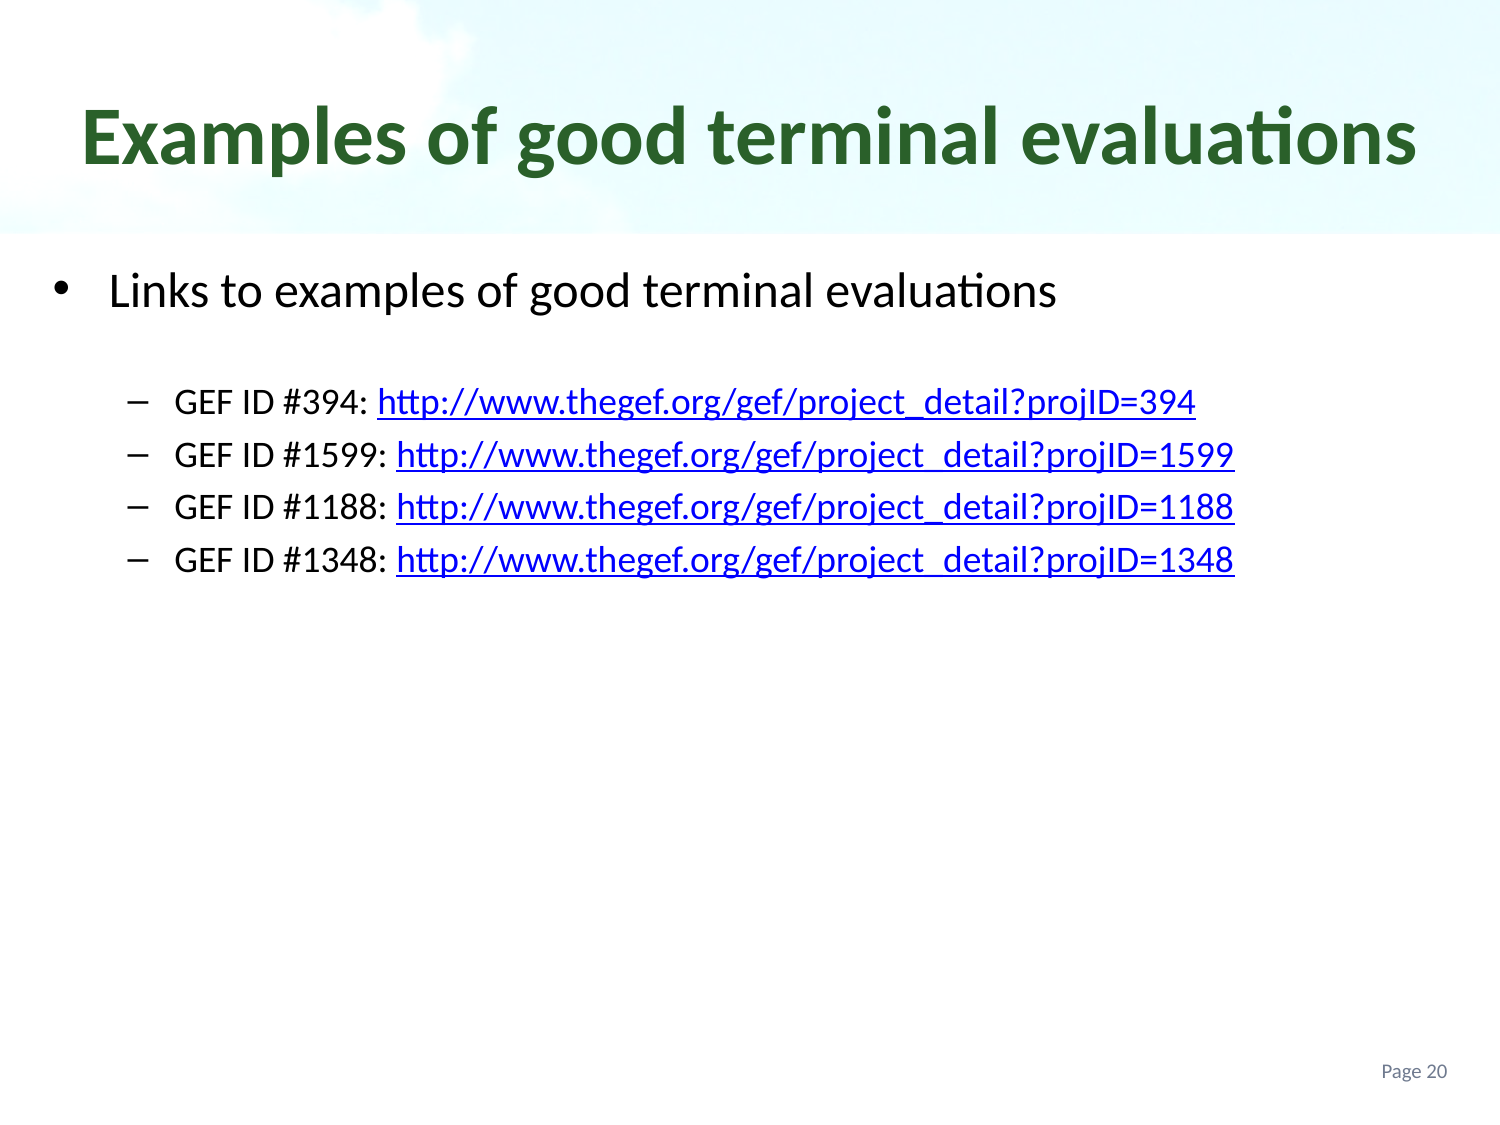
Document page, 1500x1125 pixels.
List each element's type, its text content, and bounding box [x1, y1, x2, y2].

title Examples of good terminal evaluations [37, 37, 1463, 225]
list Links to examples of good terminal evaluations GEF ID #394: http://www.thegef.org/gef/project_detail?projID=394 GEF ID #1599: http://www.thegef.org/gef/project_detail?projID=1599 GEF ID #1188: http://www.thegef.org/gef/project_detail?projID=1188 GEF ID #1348: http://www.thegef.org/gef/project_detail?projID=1348 [37, 249, 1463, 1050]
